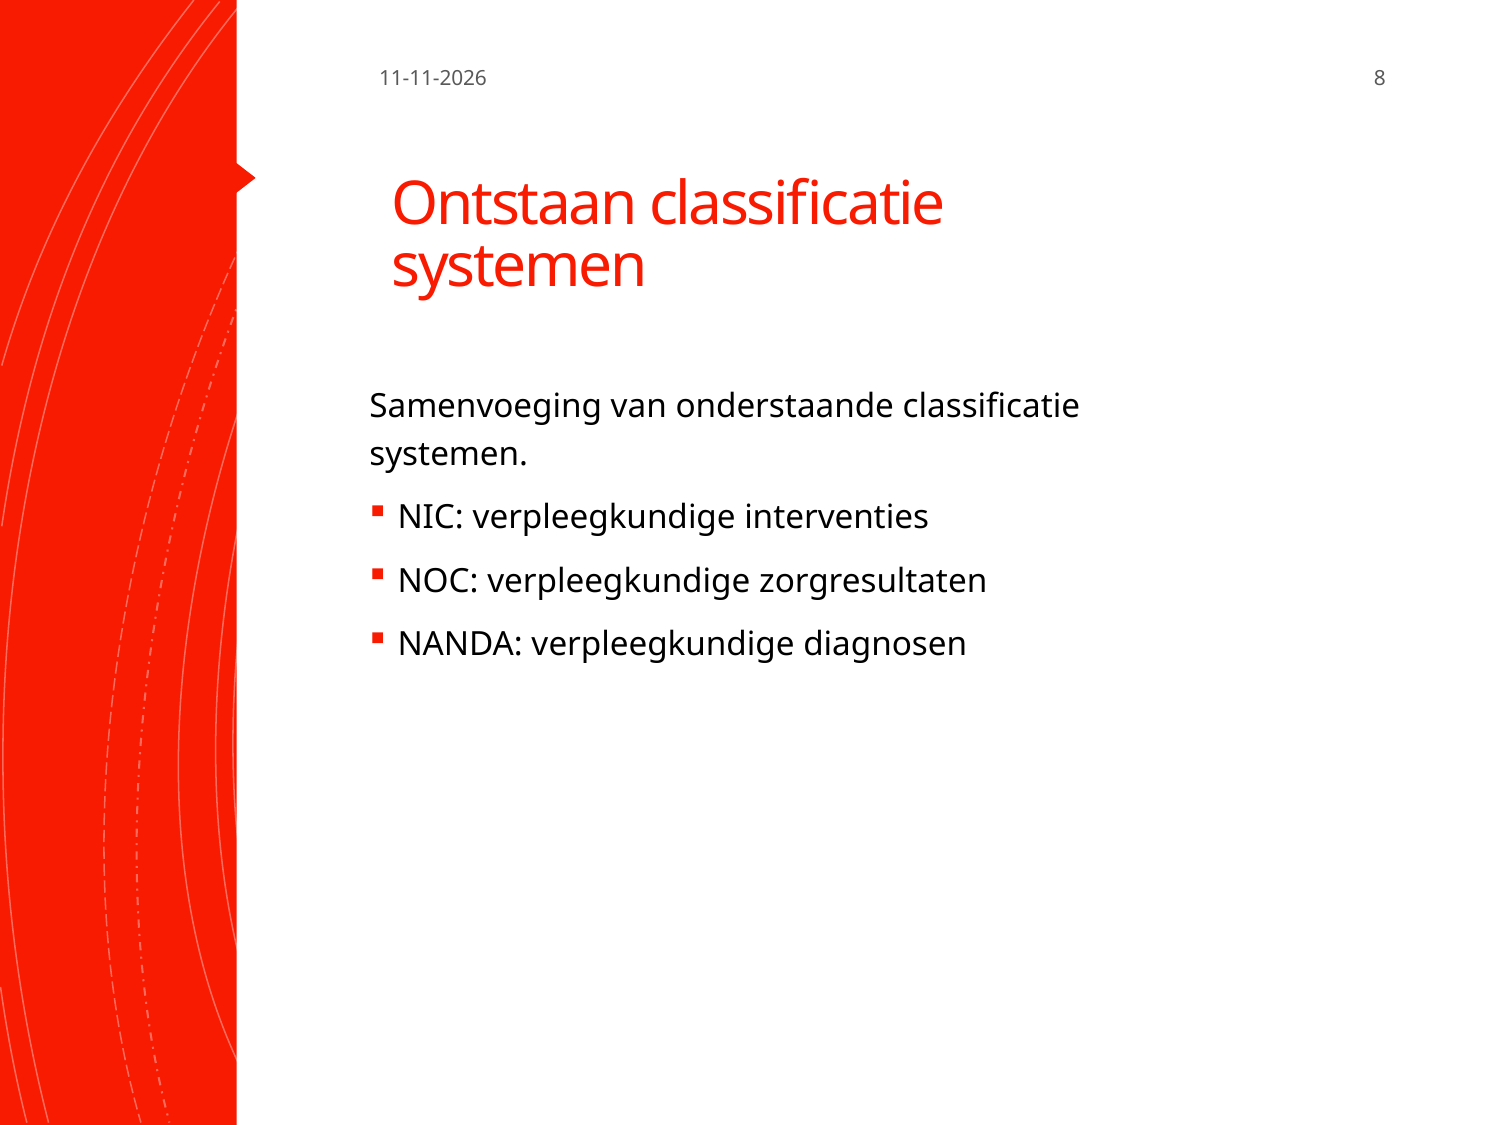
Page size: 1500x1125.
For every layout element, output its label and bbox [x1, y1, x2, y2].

text_box [0, 0, 1498, 1125]
